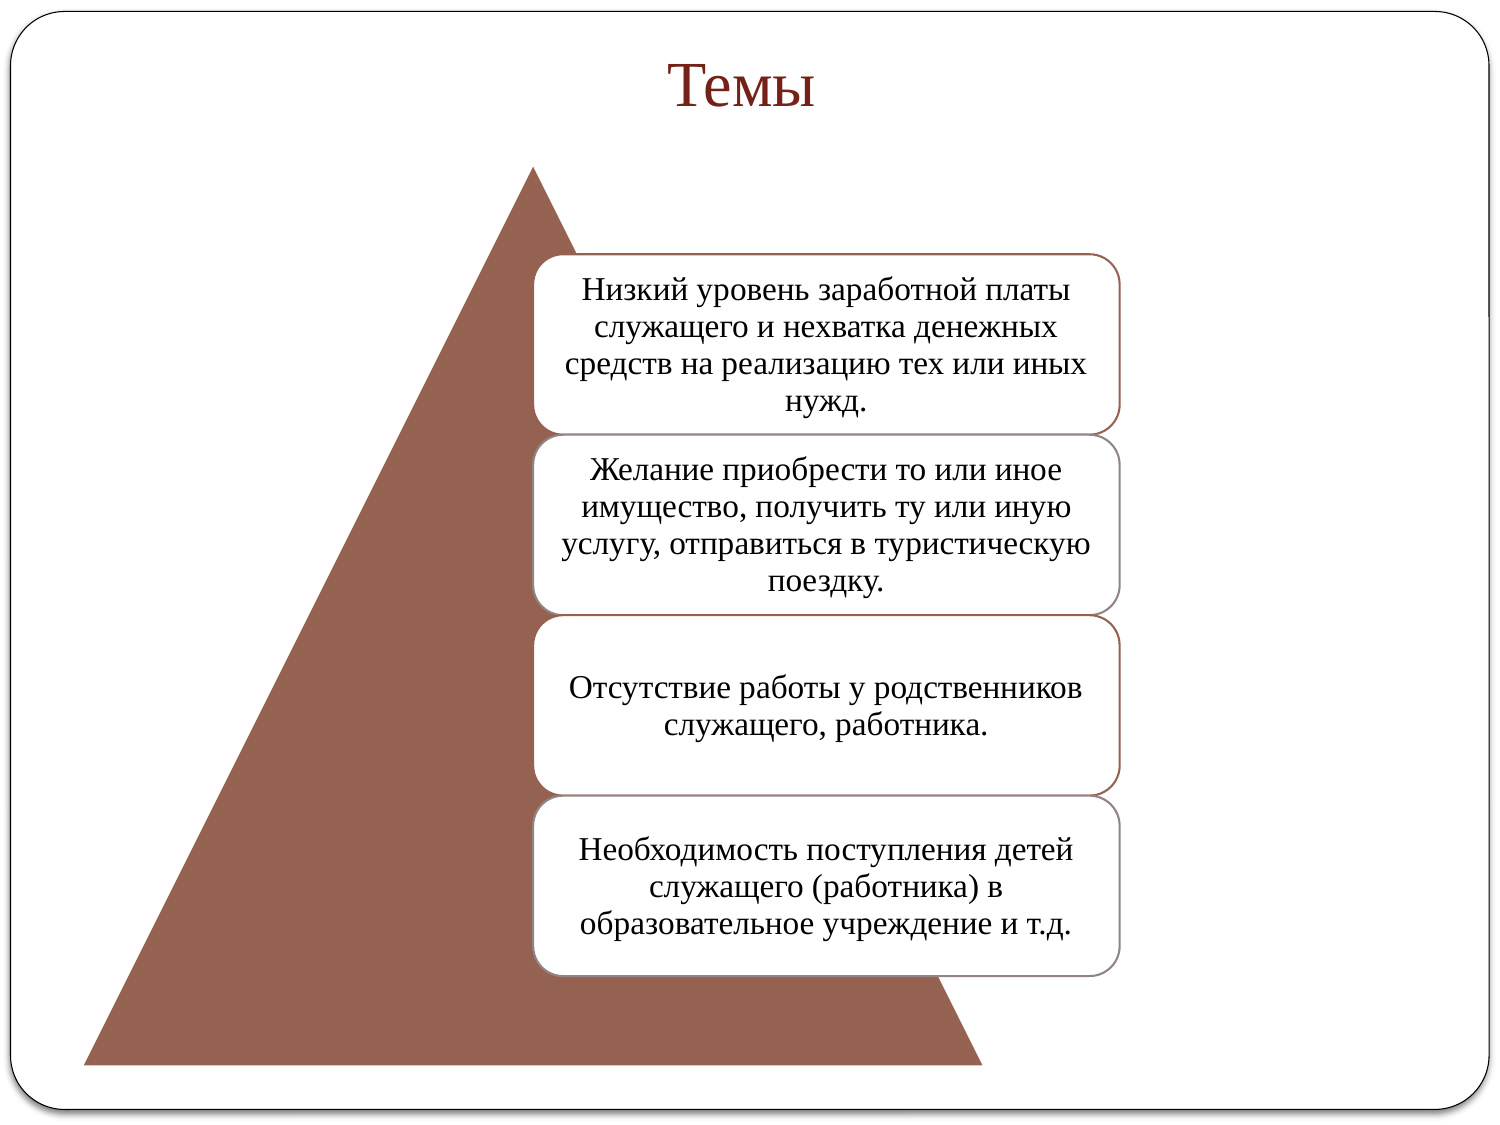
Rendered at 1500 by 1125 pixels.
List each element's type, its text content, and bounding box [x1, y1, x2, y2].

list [81, 163, 1425, 1067]
title Темы [70, 35, 1413, 135]
